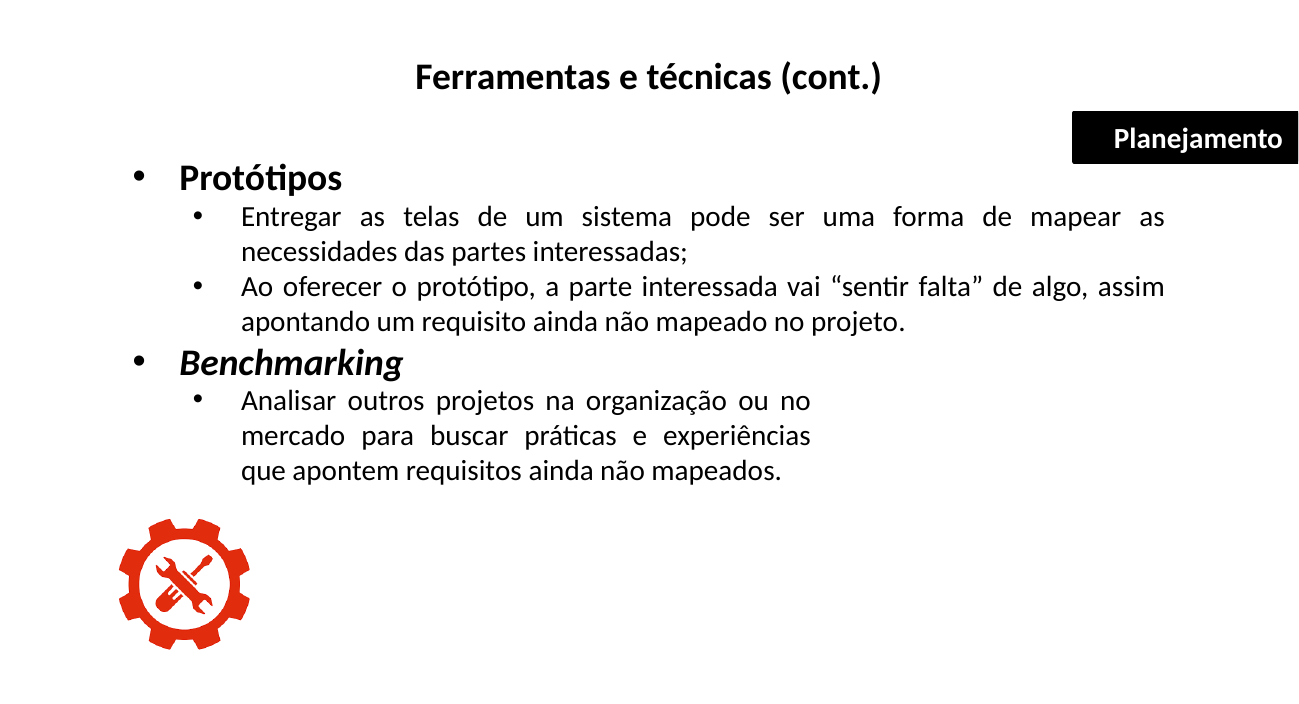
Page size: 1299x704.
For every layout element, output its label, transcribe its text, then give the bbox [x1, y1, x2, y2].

text_box Ferramentas e técnicas (cont.) [0, 44, 1299, 106]
picture [117, 542, 251, 651]
text_box Planejamento [1074, 112, 1299, 162]
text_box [117, 144, 1181, 542]
